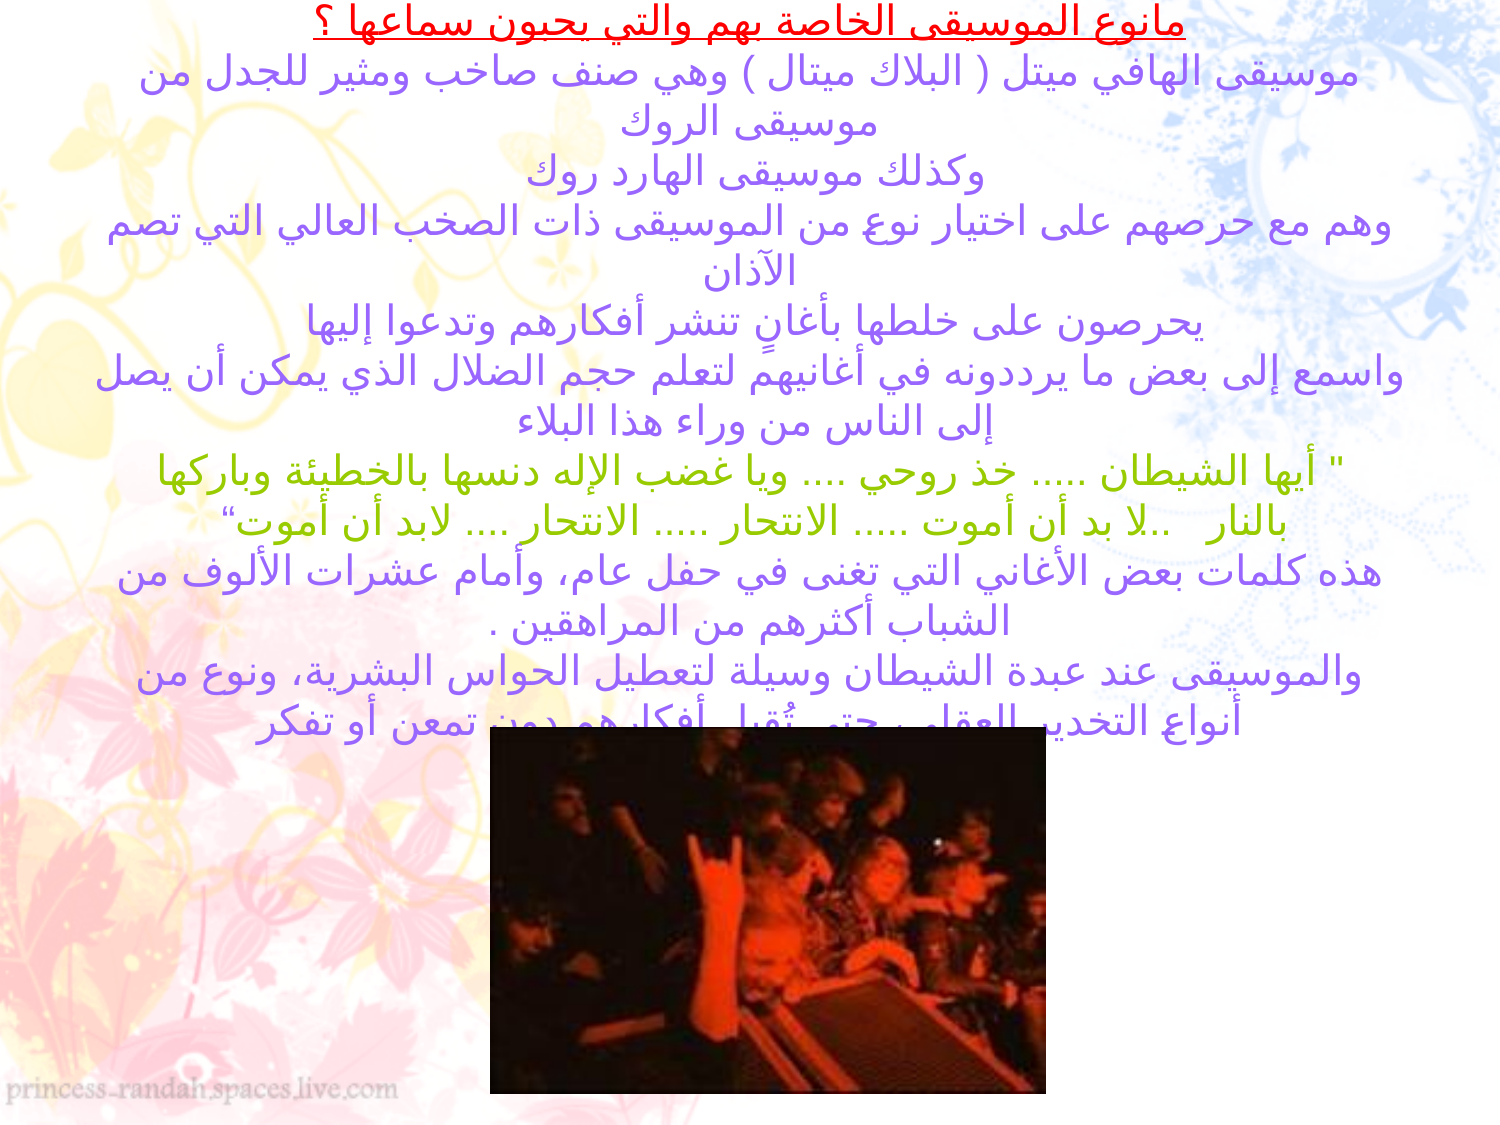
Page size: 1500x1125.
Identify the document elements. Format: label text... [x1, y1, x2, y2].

title مانوع الموسيقى الخاصة بهم والتي يحبون سماعها ؟ موسيقى الهافي ميتل ( البلاك ميتال ) وهي صنف صاخب ومثير للجدل من موسيقى الروك وكذلك موسيقى الهارد روك وهم مع حرصهم على اختيار نوع من الموسيقى ذات الصخب العالي التي تصم الآذان يحرصون على خلطها بأغانٍ تنشر أفكارهم وتدعوا إليها واسمع إلى بعض ما يرددونه في أغانيهم لتعلم حجم الضلال الذي يمكن أن يصل إلى الناس من وراء هذا البلاء " أيها الشيطان ..... خذ روحي .... ويا غضب الإله دنسها بالخطيئة وباركها بالنار ... لا بد أن أموت ..... الانتحار ..... الانتحار .... لابد أن أموت“ هذه كلمات بعض الأغاني التي تغنى في حفل عام، وأمام عشرات الألوف من الشباب أكثرهم من المراهقين . والموسيقى عند عبدة الشيطان وسيلة لتعطيل الحواس البشرية، ونوع من أنواع التخدير العقلي، حتى تُقبل أفكارهم دون تمعن أو تفكر [74, 44, 1426, 233]
picture [0, 0, 1500, 1125]
